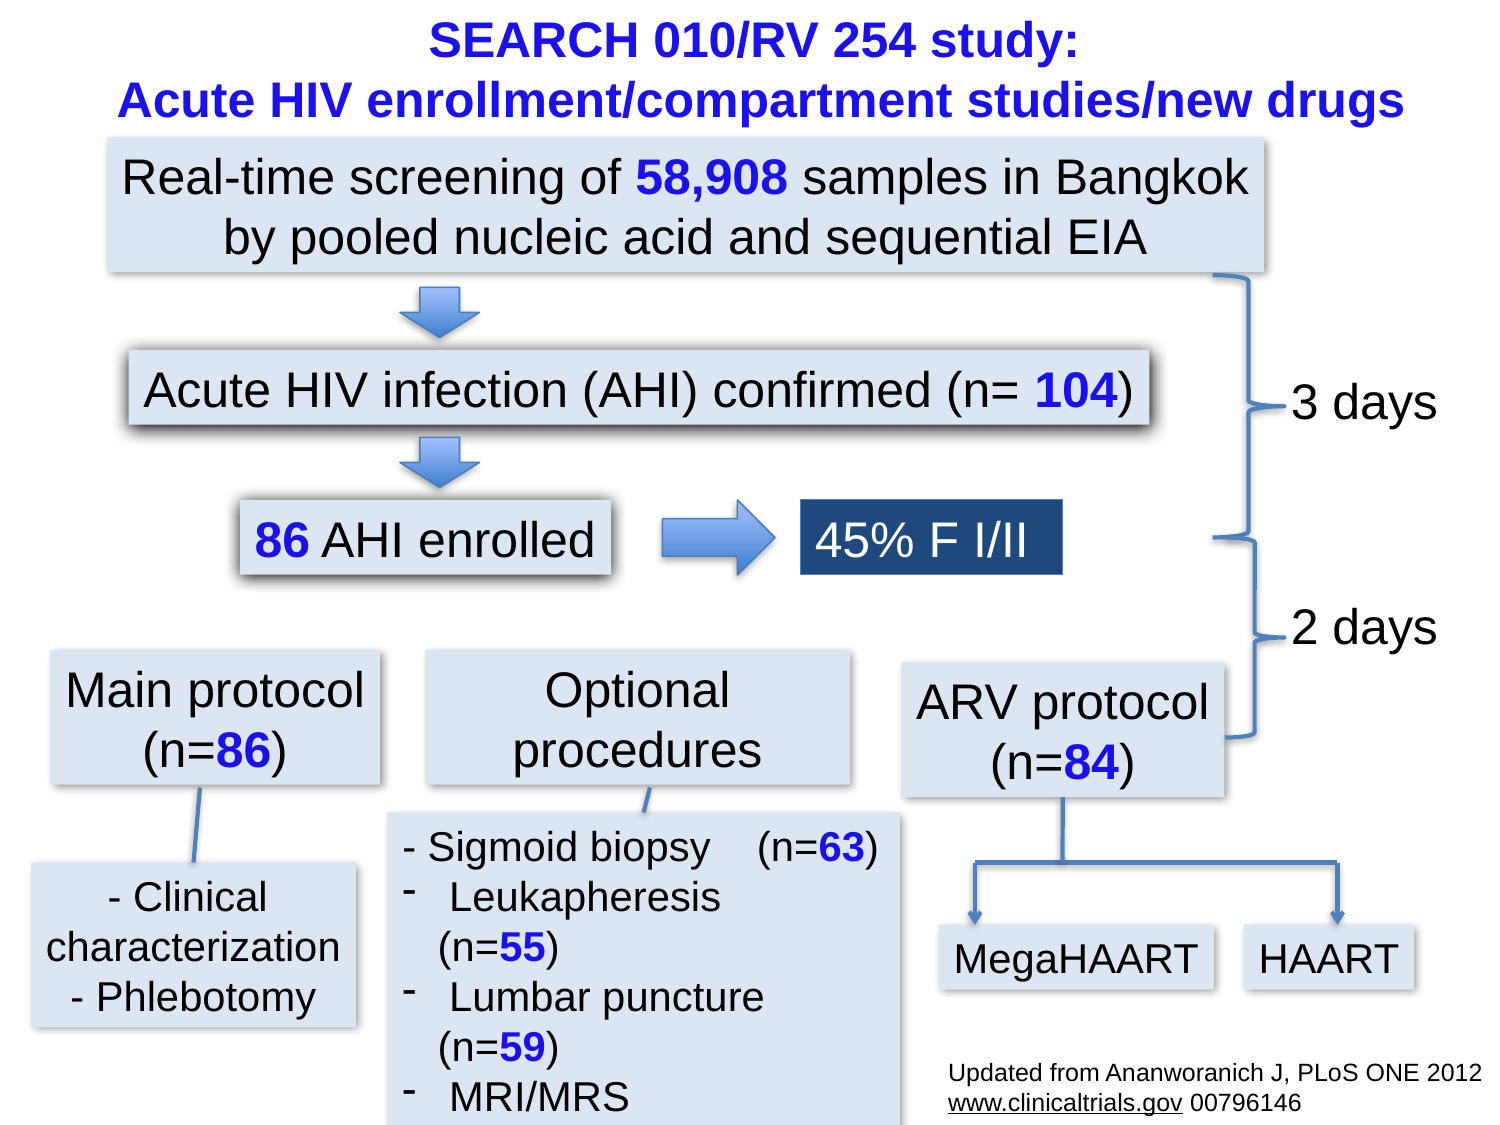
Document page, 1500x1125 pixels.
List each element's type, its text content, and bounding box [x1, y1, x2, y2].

text_box Main protocol (n=86) [50, 649, 380, 785]
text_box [643, 787, 651, 813]
text_box SEARCH 010/RV 254 study: Acute HIV enrollment/compartment studies/new drugs [101, 0, 1421, 135]
text_box [399, 286, 481, 339]
text_box - Sigmoid biopsy (n=63) Leukapheresis (n=55) Lumbar puncture (n=59) MRI/MRS (n=80) Genital secretion (n=82) [387, 812, 900, 1125]
text_box 45% F I/II [800, 499, 1063, 575]
text_box 3 days [1276, 362, 1453, 438]
text_box [399, 436, 481, 489]
text_box Optional procedures [425, 649, 850, 785]
text_box [1212, 272, 1276, 540]
text_box HAART [1243, 924, 1415, 990]
text_box ARV protocol (n=84) [901, 662, 1225, 798]
text_box MegaHAART [938, 924, 1214, 990]
text_box 86 AHI enrolled [239, 499, 612, 575]
text_box Acute HIV infection (AHI) confirmed (n= 104) [128, 349, 1150, 425]
text_box [661, 499, 776, 576]
text_box 2 days [1276, 587, 1453, 663]
text_box Updated from Ananworanich J, PLoS ONE 2012 www.clinicaltrials.gov 00796146 [933, 1049, 1499, 1124]
text_box [1224, 535, 1276, 740]
text_box Real-time screening of 58,908 samples in Bangkok by pooled nucleic acid and sequential EIA [106, 137, 1265, 273]
text_box - Clinical characterization - Phlebotomy [31, 862, 356, 1028]
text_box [193, 787, 201, 863]
